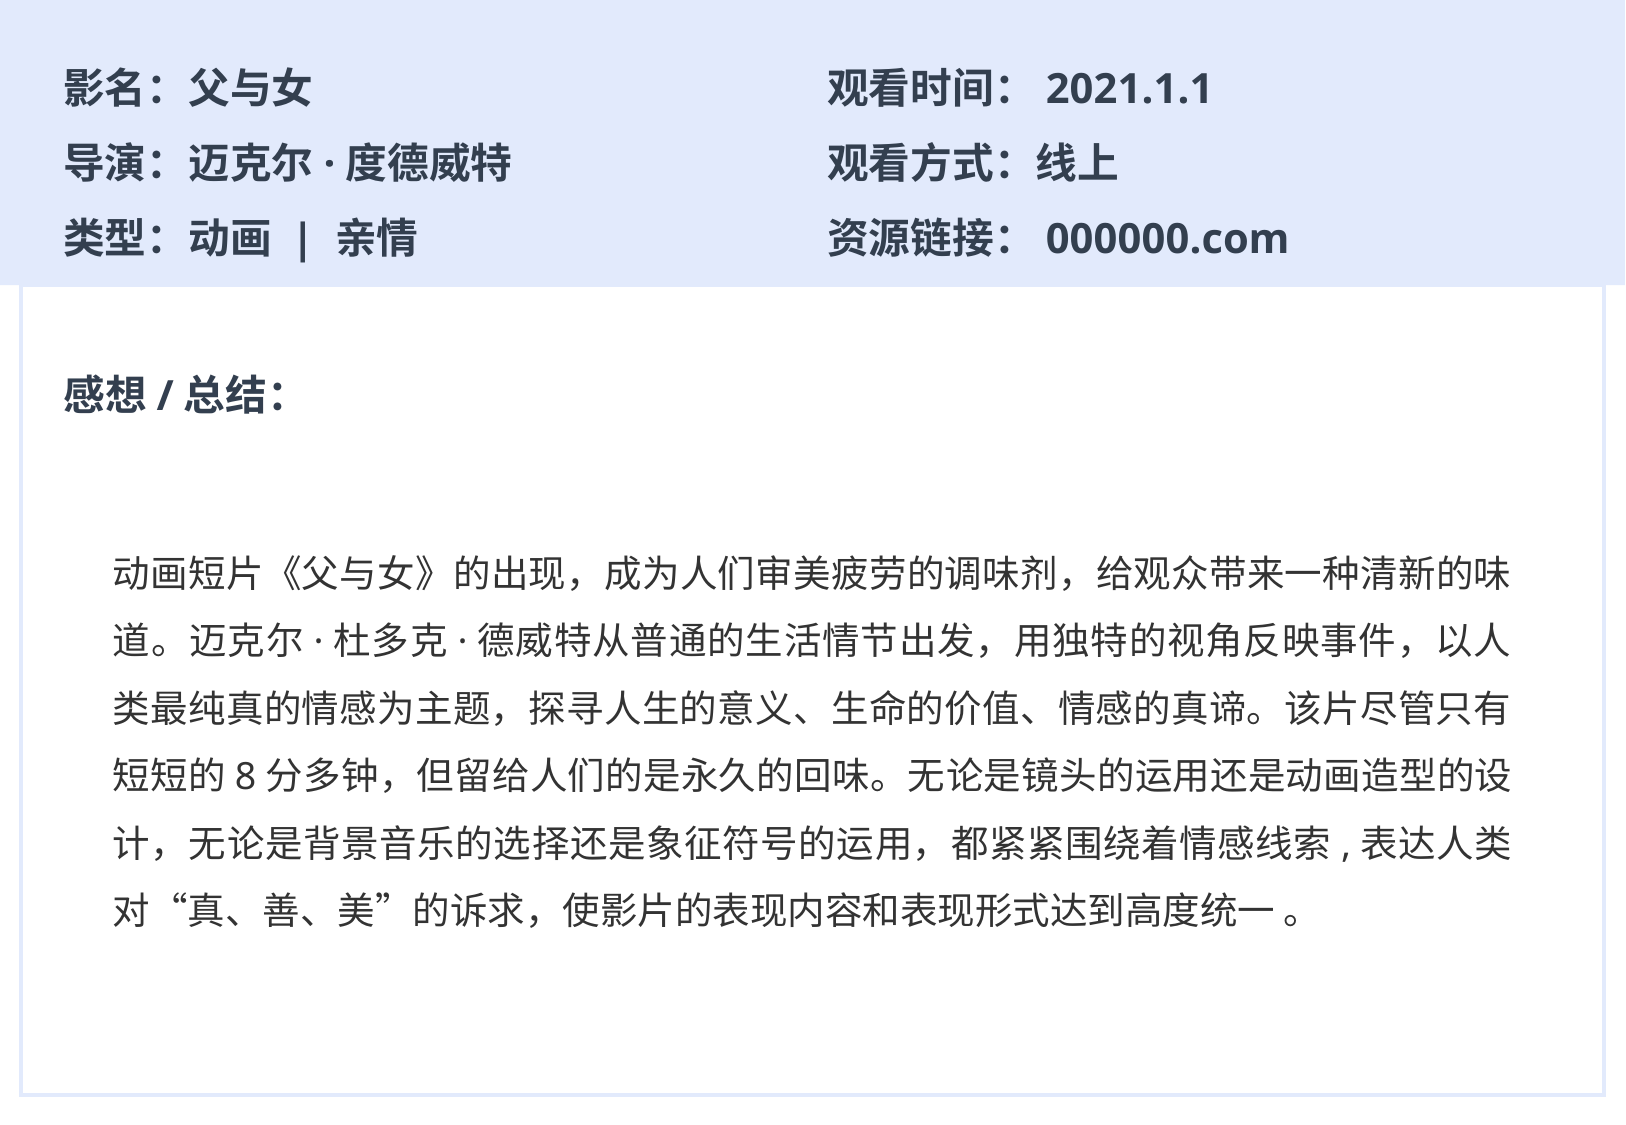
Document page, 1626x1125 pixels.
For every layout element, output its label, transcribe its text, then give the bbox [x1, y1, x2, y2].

text_box 观看时间：2021.1.1 观看方式：线上 资源链接：000000.com [812, 29, 1386, 270]
text_box [20, 284, 1605, 1096]
text_box [0, 0, 1625, 286]
text_box 动画短片《父与女》的出现，成为人们审美疲劳的调味剂，给观众带来一种清新的味道。迈克尔·杜多克·德威特从普通的生活情节出发，用独特的视角反映事件，以人类最纯真的情感为主题，探寻人生的意义、生命的价值、情感的真谛。该片尽管只有短短的8分多钟，但留给人们的是永久的回味。无论是镜头的运用还是动画造型的设计，无论是背景音乐的选择还是象征符号的运用，都紧紧围绕着情感线索,表达人类对“真、善、美”的诉求，使影片的表现内容和表现形式达到高度统一 。 [97, 519, 1527, 940]
text_box 影名：父与女 导演：迈克尔·度德威特 类型：动画 | 亲情 [48, 29, 622, 270]
